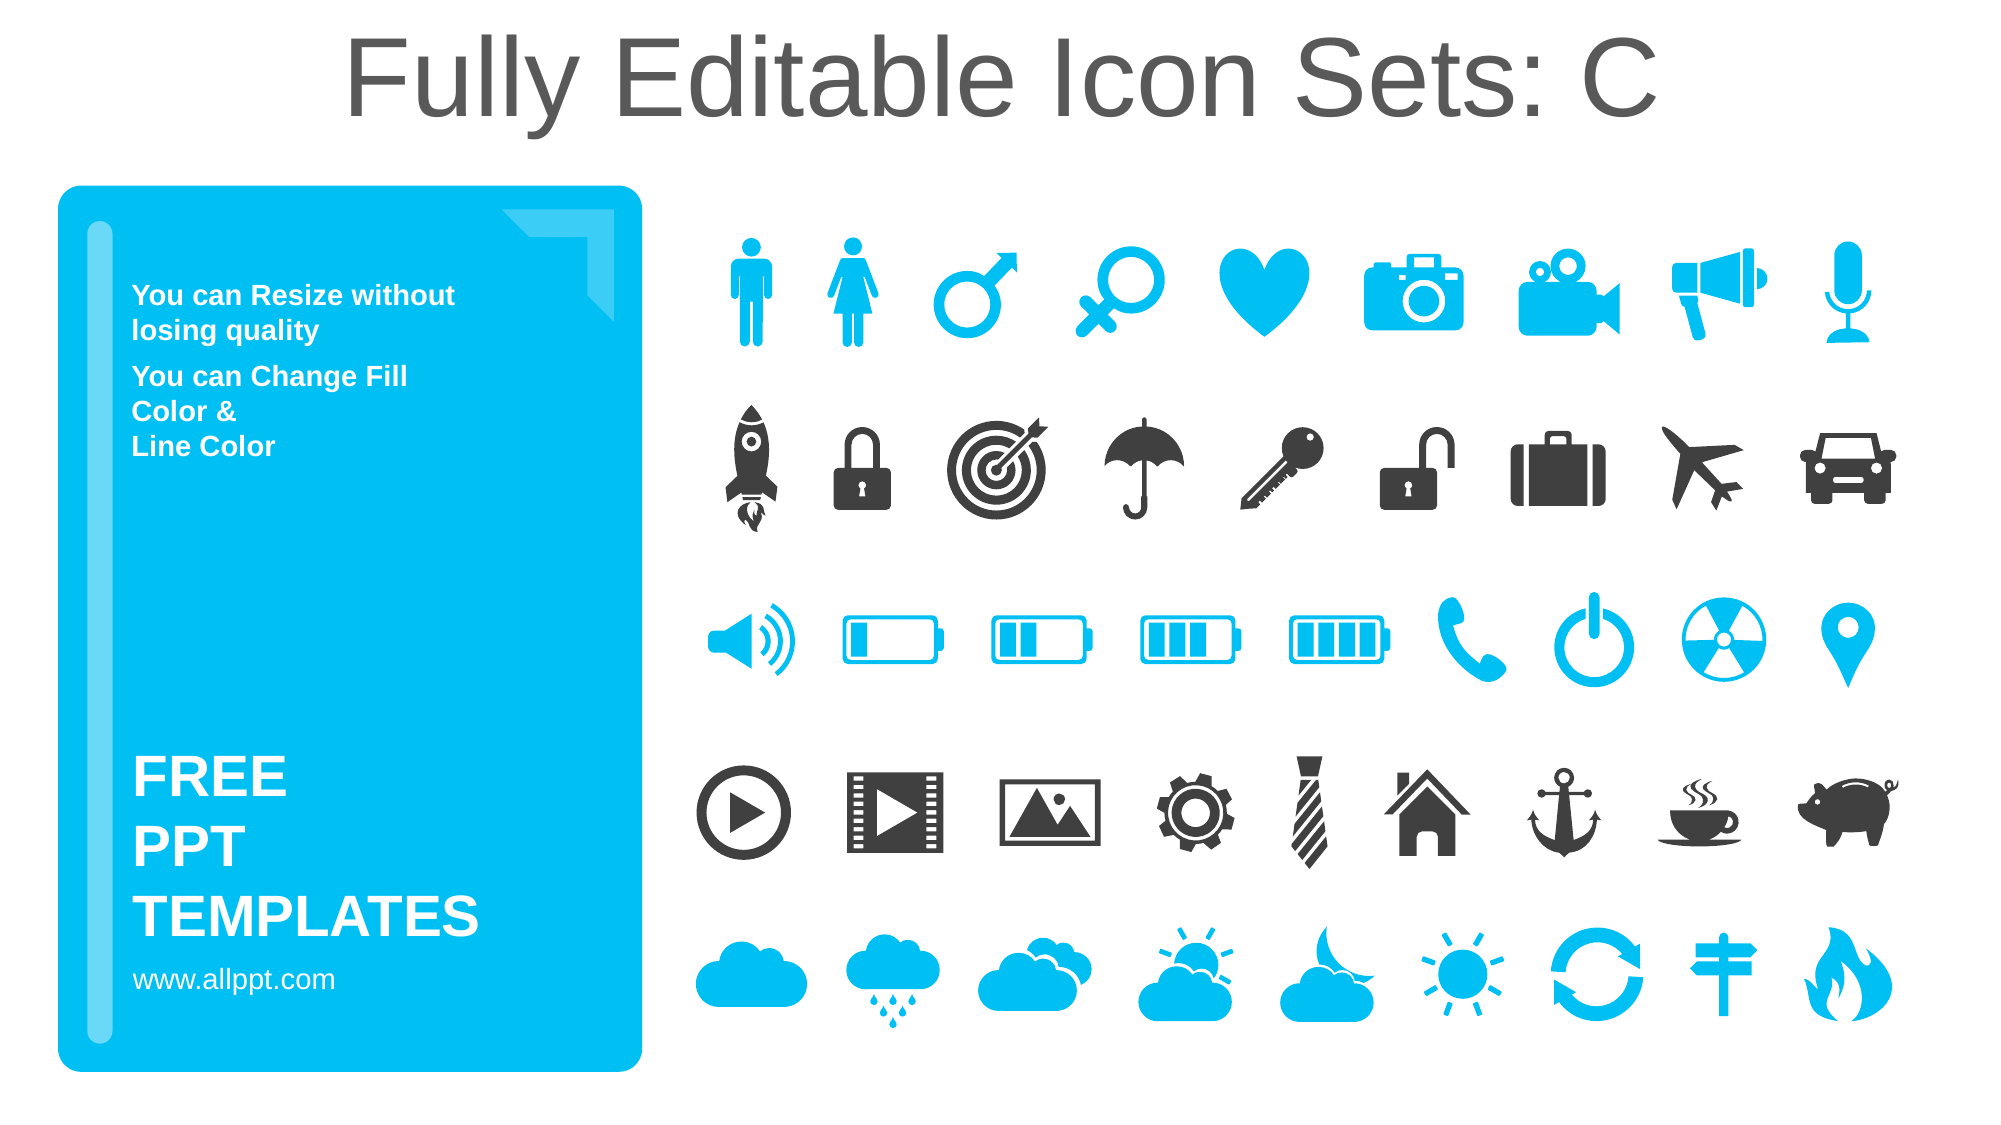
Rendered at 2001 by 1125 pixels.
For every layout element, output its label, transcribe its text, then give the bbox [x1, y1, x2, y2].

text_box [729, 236, 774, 348]
text_box [1688, 931, 1759, 1018]
text_box [1660, 425, 1747, 513]
text_box [1363, 252, 1465, 332]
text_box [1471, 1000, 1484, 1018]
text_box [826, 236, 880, 349]
text_box [832, 425, 892, 511]
text_box [1472, 931, 1485, 948]
text_box [724, 403, 779, 534]
text_box [1290, 755, 1329, 871]
text_box [1437, 948, 1489, 1000]
text_box [1074, 245, 1166, 339]
text_box [1823, 289, 1873, 344]
text_box [1436, 596, 1508, 683]
text_box [1155, 771, 1236, 854]
text_box [1279, 923, 1378, 1023]
text_box [1680, 596, 1768, 683]
text_box [1103, 416, 1186, 521]
text_box [1378, 425, 1456, 511]
text_box [1527, 429, 1589, 508]
text_box [897, 1002, 908, 1018]
text_box [695, 764, 793, 861]
text_box [1798, 432, 1898, 505]
text_box [1517, 247, 1621, 337]
text_box [1420, 955, 1437, 967]
text_box [1139, 614, 1243, 666]
text_box [1440, 931, 1454, 948]
text_box [946, 415, 1051, 521]
text_box [888, 1014, 898, 1030]
text_box [841, 614, 945, 666]
text_box [1488, 955, 1506, 967]
text_box [1218, 247, 1311, 339]
text_box [707, 611, 753, 671]
text_box [1553, 590, 1636, 689]
text_box [1381, 766, 1474, 857]
text_box [1486, 984, 1503, 998]
text_box [1820, 601, 1876, 691]
text_box [757, 623, 772, 658]
text_box [1524, 766, 1604, 859]
text_box [1288, 614, 1392, 666]
text_box [846, 771, 944, 854]
text_box [1422, 984, 1439, 998]
text_box [1204, 926, 1217, 941]
text_box [1219, 947, 1235, 959]
text_box [932, 251, 1019, 340]
text_box [1591, 443, 1607, 508]
text_box [1442, 1000, 1454, 1018]
text_box [1802, 926, 1894, 1023]
text_box [1833, 240, 1863, 306]
text_box [1176, 926, 1188, 941]
text_box [1137, 941, 1233, 1023]
text_box [845, 933, 941, 1007]
text_box [694, 940, 809, 1008]
text_box [768, 601, 796, 678]
text_box [990, 614, 1094, 666]
text_box [1796, 777, 1900, 848]
text_box [977, 936, 1093, 1012]
text_box [1549, 926, 1641, 974]
list Fully Editable Icon Sets: C [53, 20, 1952, 140]
text_box [1553, 975, 1645, 1023]
text_box [1509, 443, 1525, 508]
text_box [763, 612, 784, 668]
text_box [1671, 247, 1769, 342]
text_box [1239, 426, 1325, 511]
text_box [1655, 777, 1744, 848]
text_box [999, 778, 1102, 847]
text_box [878, 1002, 889, 1018]
